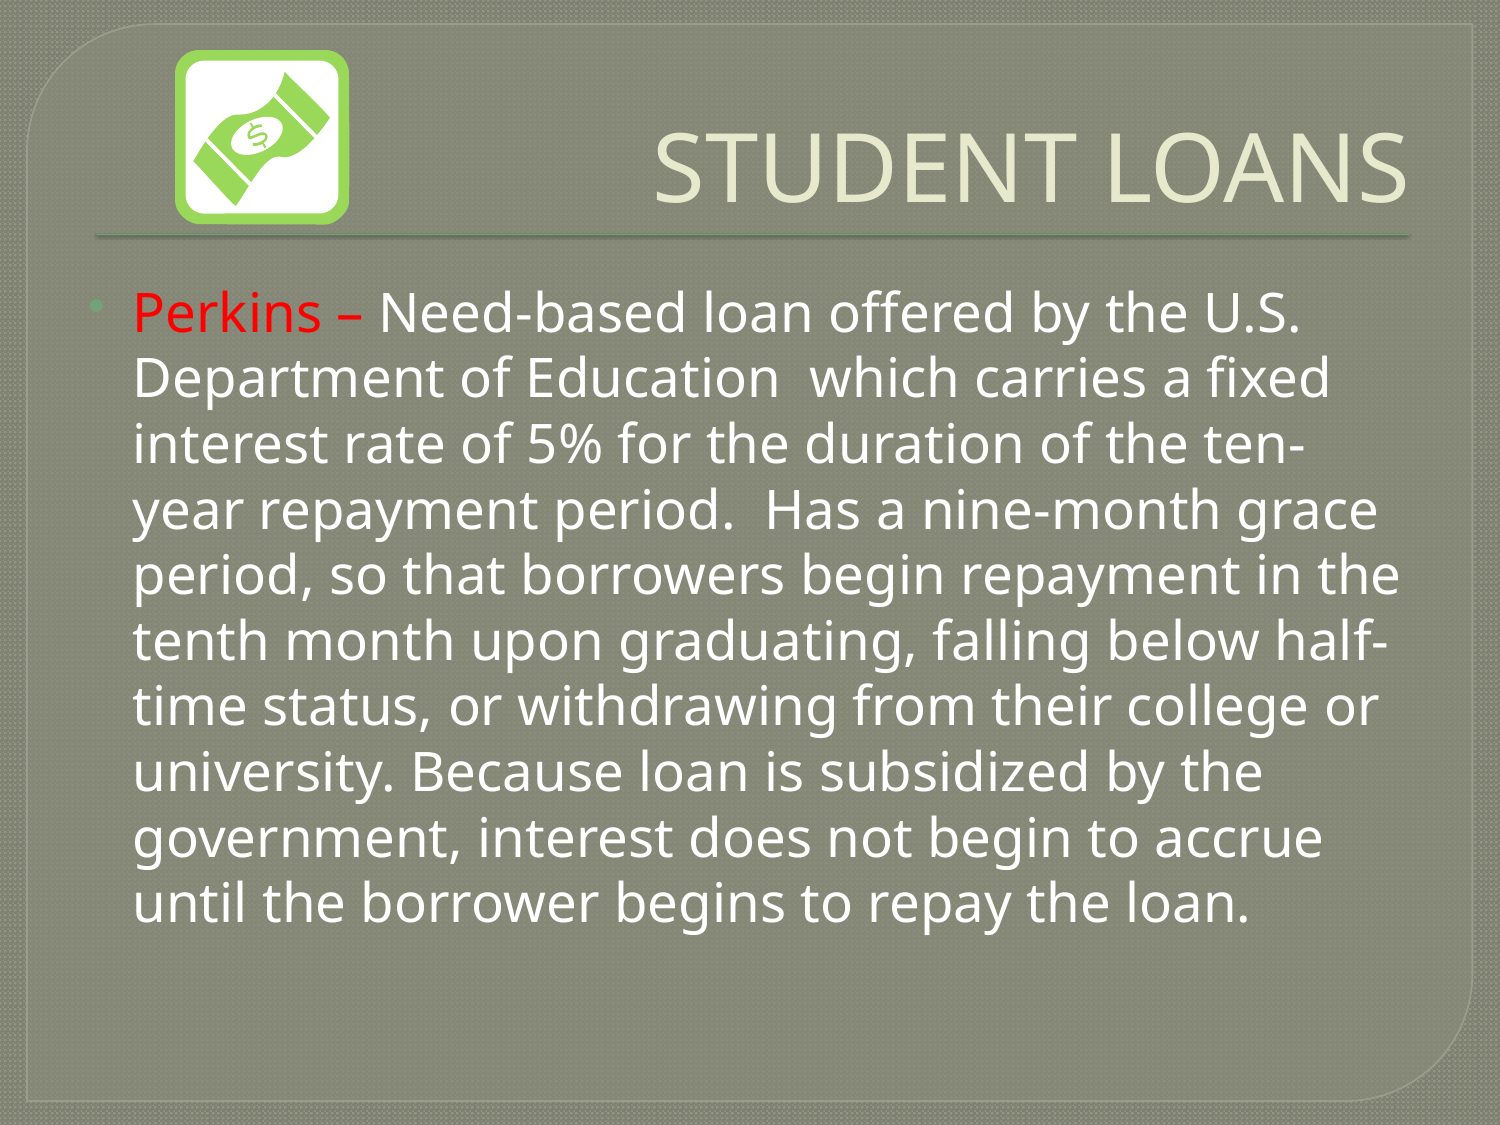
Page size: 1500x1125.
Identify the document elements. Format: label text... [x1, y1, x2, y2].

list Perkins – Need-based loan offered by the U.S. Department of Education which carries a fixed interest rate of 5% for the duration of the ten-year repayment period. Has a nine-month grace period, so that borrowers begin repayment in the tenth month upon graduating, falling below half-time status, or withdrawing from their college or university. Because loan is subsidized by the government, interest does not begin to accrue until the borrower begins to repay the loan. [74, 269, 1426, 1013]
picture [174, 49, 351, 225]
title STUDENT LOANS [75, 41, 1425, 230]
